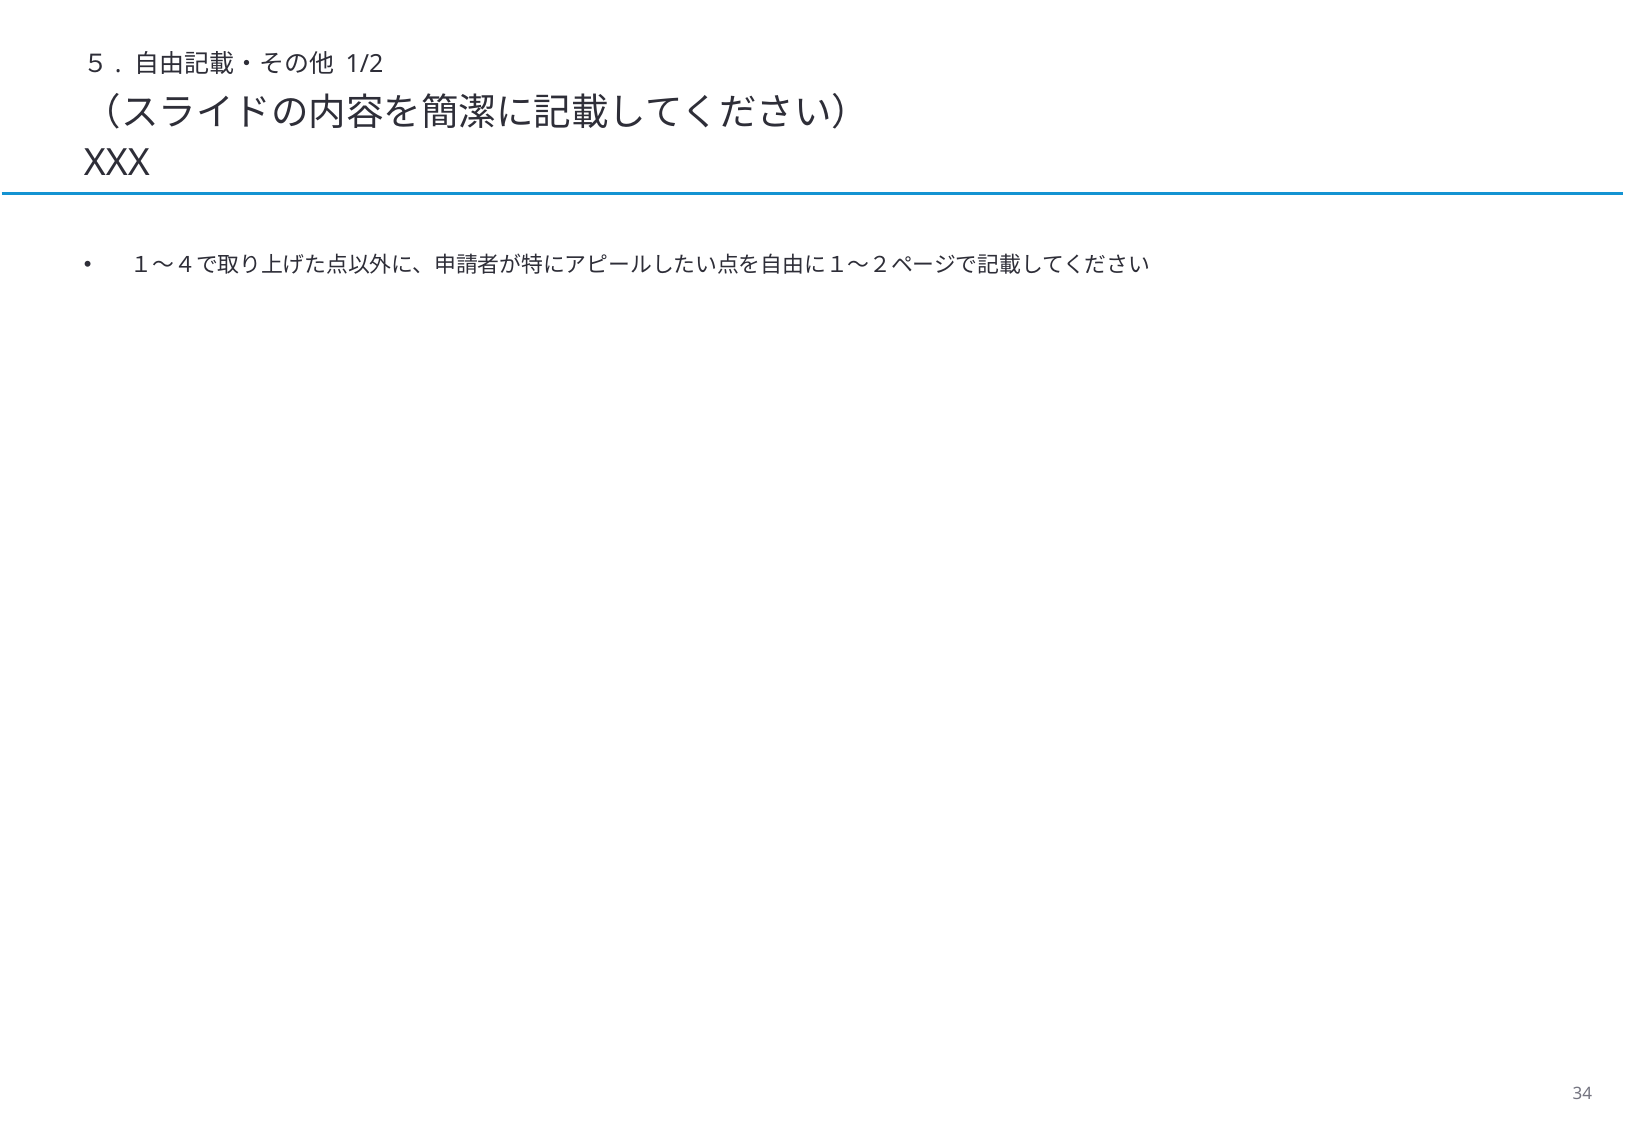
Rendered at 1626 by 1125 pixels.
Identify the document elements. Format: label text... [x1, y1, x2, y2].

list （スライドの内容を簡潔に記載してください） XXX [84, 83, 1543, 183]
list １～４で取り上げた点以外に、申請者が特にアピールしたい点を自由に１～２ページで記載してください [84, 243, 1543, 1065]
list ５. 自由記載・その他 1/2 [84, 40, 1543, 82]
